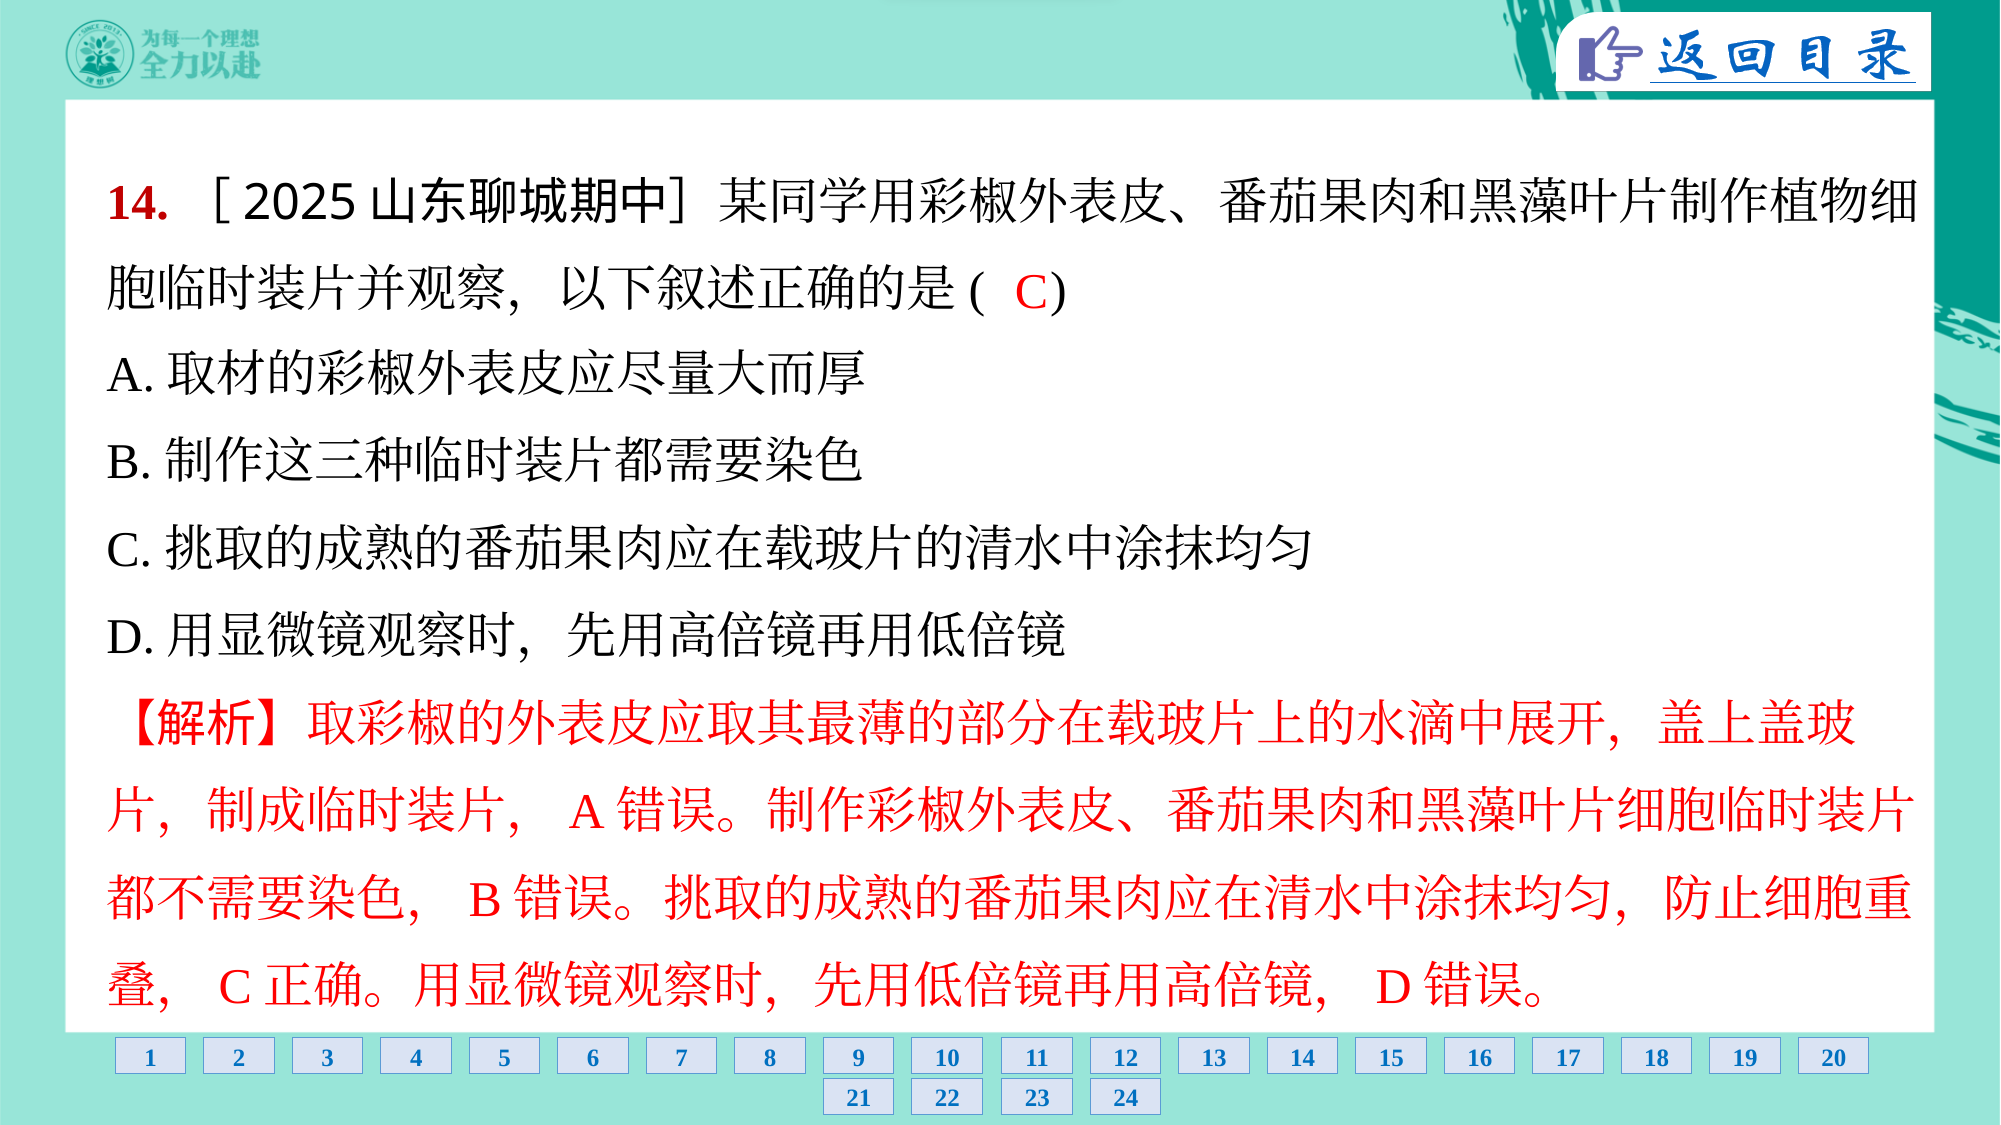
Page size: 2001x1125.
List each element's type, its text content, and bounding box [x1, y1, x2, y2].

text_box 【解析】取彩椒的外表皮应取其最薄的部分在载玻片上的水滴中展开，盖上盖玻 片，制成临时装片，A错误。制作彩椒外表皮、番茄果肉和黑藻叶片细胞临时装片 都不需要染色，B错误。挑取的成熟的番茄果肉应在清水中涂抹均匀，防止细胞重 叠，C正确。用显微镜观察时，先用低倍镜再用高倍镜，D错误。 [106, 663, 1895, 1014]
picture [0, 0, 2000, 1125]
text_box A.取材的彩椒外表皮应尽量大而厚 B.制作这三种临时装片都需要染色 C.挑取的成熟的番茄果肉应在载玻片的清水中涂抹均匀 D.用显微镜观察时，先用高倍镜再用低倍镜 [106, 313, 1895, 663]
text_box 14.［2025山东聊城期中］某同学用彩椒外表皮、番茄果肉和黑藻叶片制作植物细 胞临时装片并观察，以下叙述正确的是( ) [106, 141, 1895, 313]
text_box C [996, 230, 1067, 313]
